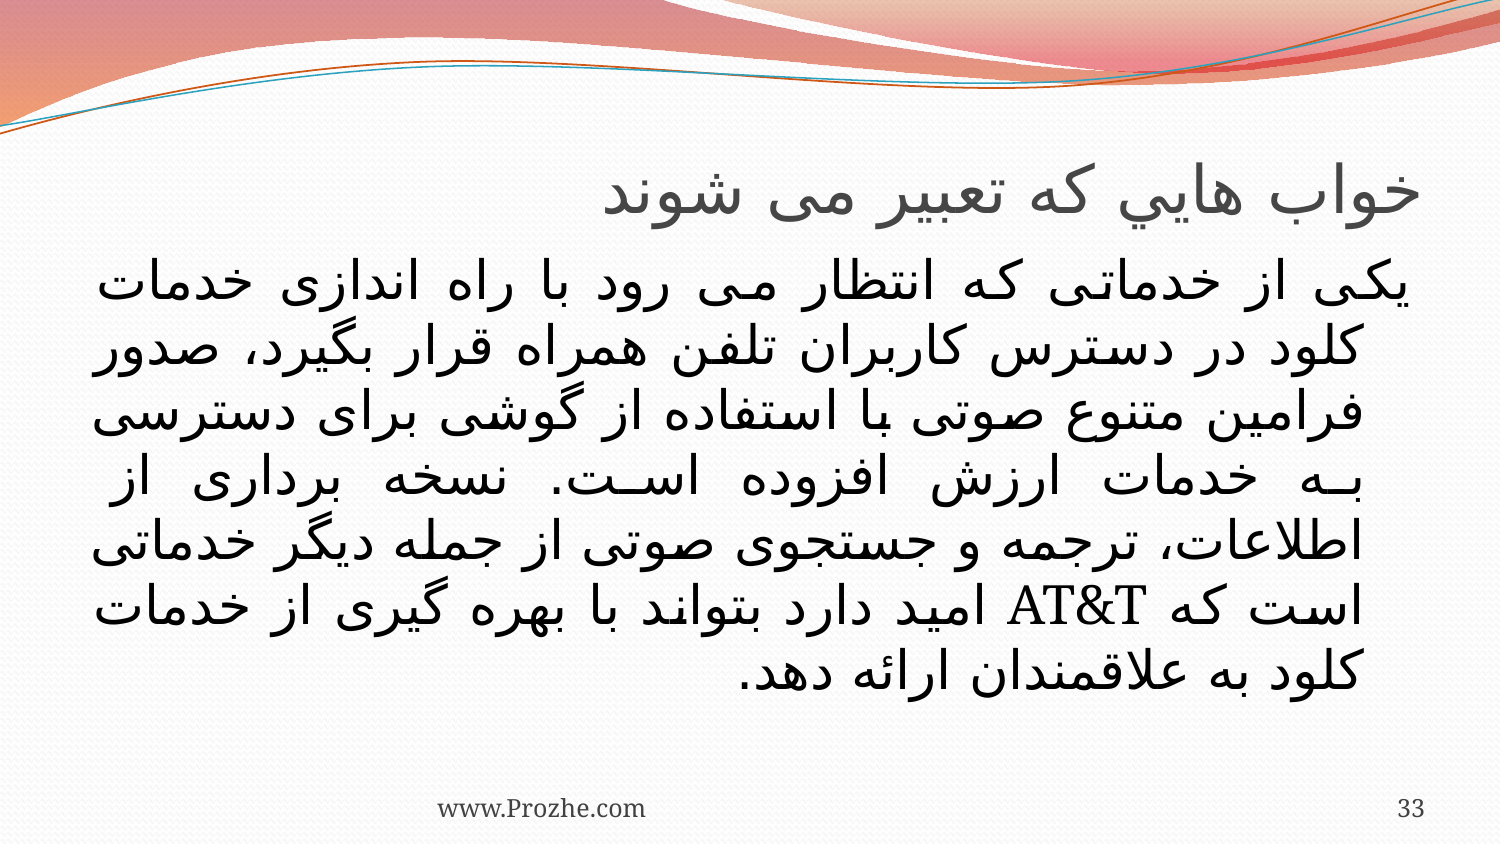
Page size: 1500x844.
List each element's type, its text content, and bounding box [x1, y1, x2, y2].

slide_number 33 [1299, 782, 1425, 827]
footer www.Prozhe.com [437, 782, 988, 827]
list یکی از خدماتی که انتظار می رود با راه اندازی خدمات کلود در دسترس کاربران تلفن همراه قرار بگیرد، صدور فرامین متنوع صوتی با استفاده از گوشی برای دسترسی به خدمات ارزش افزوده است. نسخه برداری از اطلاعات، ترجمه و جستجوی صوتی از جمله دیگر خدماتی است که AT&T امید دارد بتواند با بهره گیری از خدمات کلود به علاقمندان ارائه دهد. [75, 238, 1425, 779]
title خواب هايي که تعبير می شوند [75, 86, 1425, 228]
